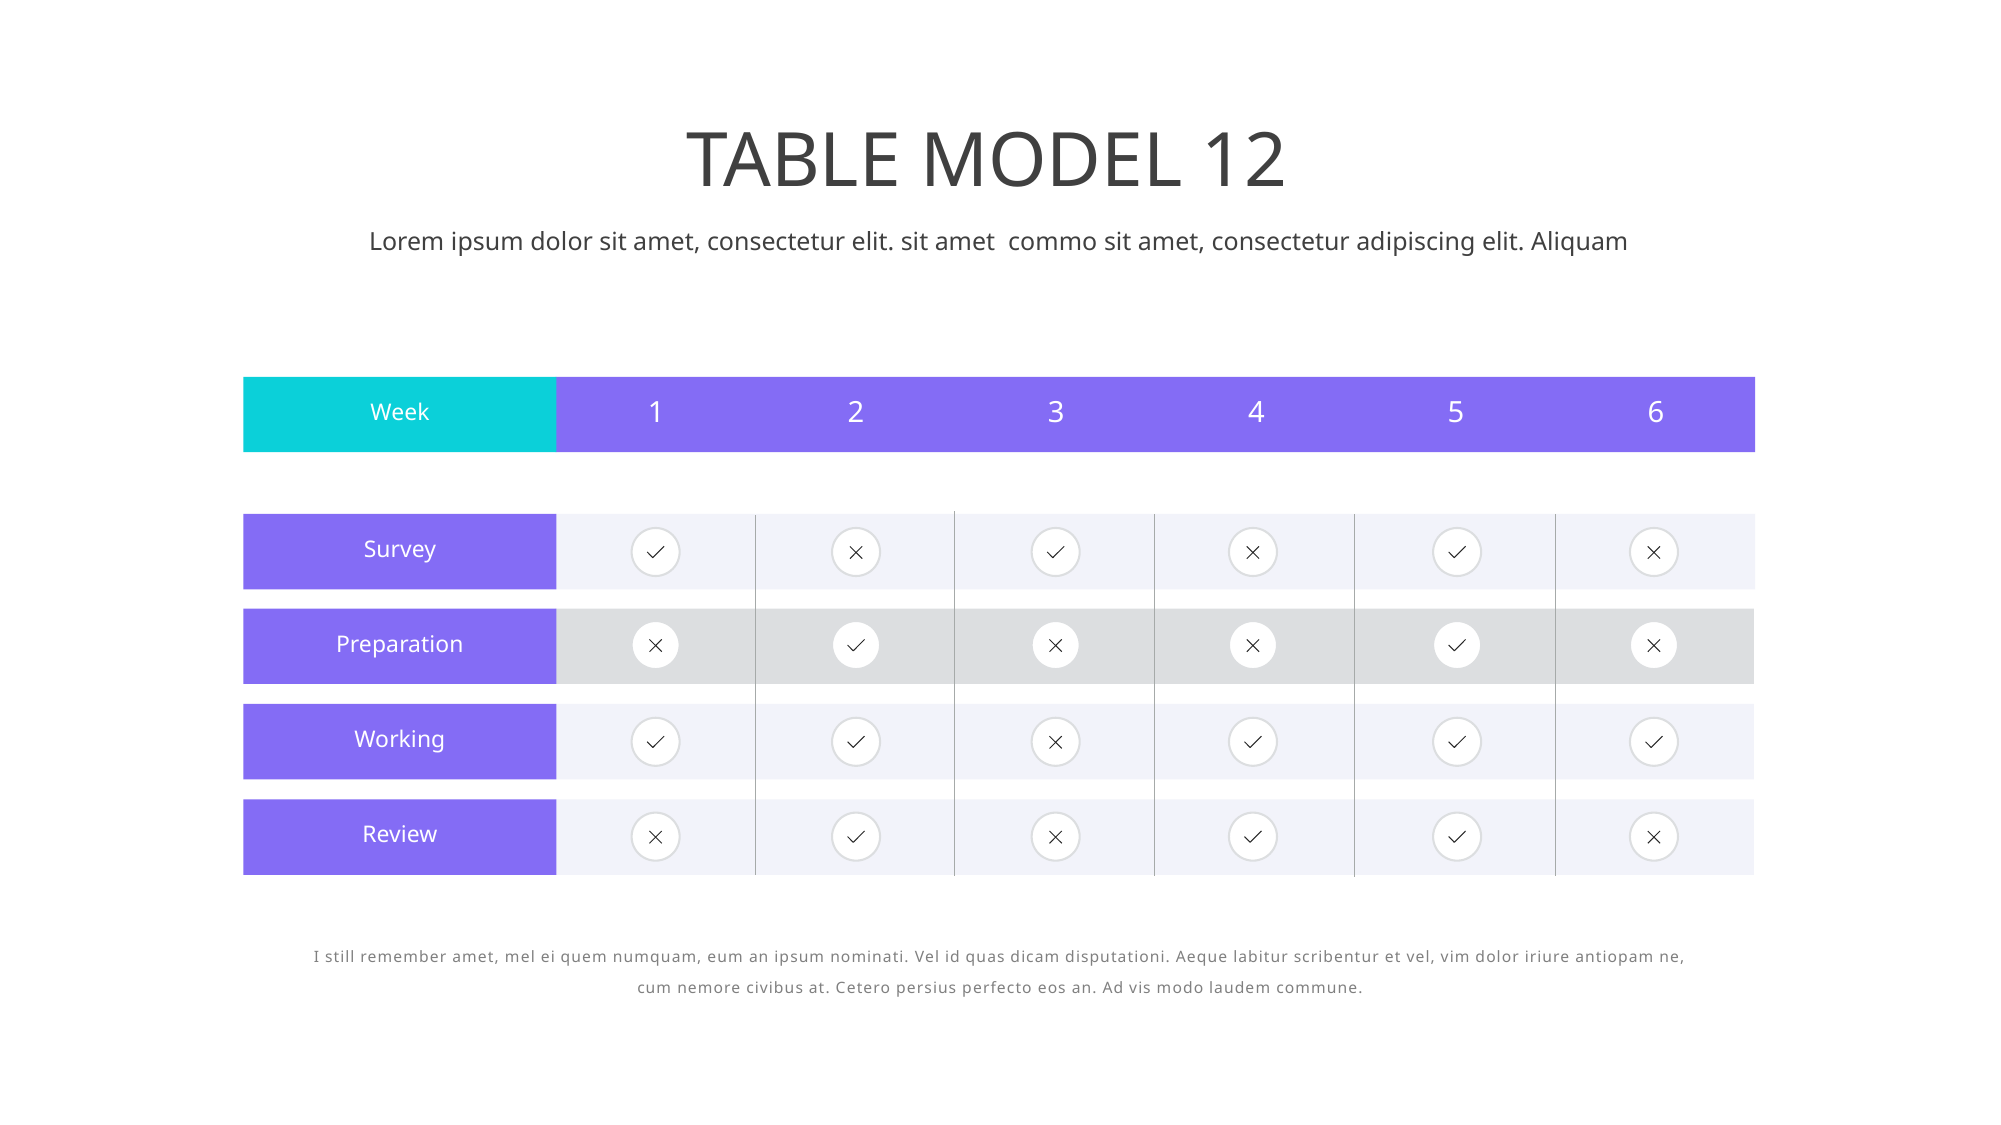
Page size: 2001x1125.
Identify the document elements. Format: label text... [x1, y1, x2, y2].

text_box Working [284, 710, 516, 766]
text_box [1556, 608, 1754, 684]
text_box [243, 608, 557, 684]
text_box [1155, 608, 1354, 684]
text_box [1228, 812, 1277, 861]
text_box [1355, 799, 1555, 875]
text_box [243, 799, 557, 875]
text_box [1433, 527, 1482, 576]
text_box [1629, 717, 1678, 766]
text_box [1433, 717, 1482, 766]
text_box 1 [615, 383, 697, 439]
text_box [955, 799, 1154, 875]
text_box Week [284, 383, 516, 439]
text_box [1629, 812, 1678, 861]
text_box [1433, 812, 1482, 861]
text_box [1355, 608, 1555, 684]
text_box [557, 513, 954, 590]
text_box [831, 620, 881, 670]
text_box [1228, 717, 1277, 766]
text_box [1031, 527, 1080, 576]
text_box [557, 608, 755, 684]
text_box 2 [815, 383, 897, 439]
text_box [243, 513, 557, 590]
text_box [756, 799, 954, 875]
text_box [756, 703, 954, 780]
text_box 6 [1615, 383, 1697, 439]
text_box I still remember amet, mel ei quem numquam, eum an ipsum nominati. Vel id quas dicam disputationi. Aeque labitur scribentur et vel, vim dolor iriure antiopam ne, cum nemore civibus at. Cetero persius perfecto eos an. Ad vis modo laudem commune. [309, 934, 1691, 1010]
text_box [557, 376, 1756, 453]
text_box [831, 812, 881, 861]
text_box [631, 812, 680, 861]
text_box 3 [1015, 383, 1097, 439]
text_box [1433, 620, 1482, 670]
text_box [631, 527, 680, 576]
text_box [1355, 703, 1555, 780]
text_box [557, 703, 755, 780]
text_box [1556, 799, 1754, 875]
text_box [955, 703, 1154, 780]
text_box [631, 620, 680, 670]
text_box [831, 527, 881, 576]
text_box [756, 608, 954, 684]
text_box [631, 717, 680, 766]
text_box [557, 799, 755, 875]
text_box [1629, 527, 1678, 576]
text_box Lorem ipsum dolor sit amet, consectetur elit. sit amet commo sit amet, consectetur adipiscing elit. Aliquam [341, 202, 1659, 263]
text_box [1031, 717, 1080, 766]
text_box 5 [1415, 383, 1497, 439]
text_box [1031, 620, 1080, 670]
text_box [1155, 703, 1354, 780]
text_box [831, 717, 881, 766]
text_box [955, 608, 1154, 684]
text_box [1228, 527, 1277, 576]
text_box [1228, 620, 1277, 670]
text_box [243, 703, 557, 780]
text_box [955, 513, 1756, 590]
text_box TABLE MODEL 12 [506, 66, 1469, 202]
text_box [1556, 703, 1754, 780]
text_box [1031, 812, 1080, 861]
text_box Review [284, 805, 516, 861]
text_box Survey [284, 521, 516, 577]
text_box 4 [1216, 383, 1297, 439]
text_box [1155, 799, 1354, 875]
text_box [1629, 620, 1678, 670]
text_box Preparation [284, 615, 516, 671]
text_box [243, 376, 557, 453]
